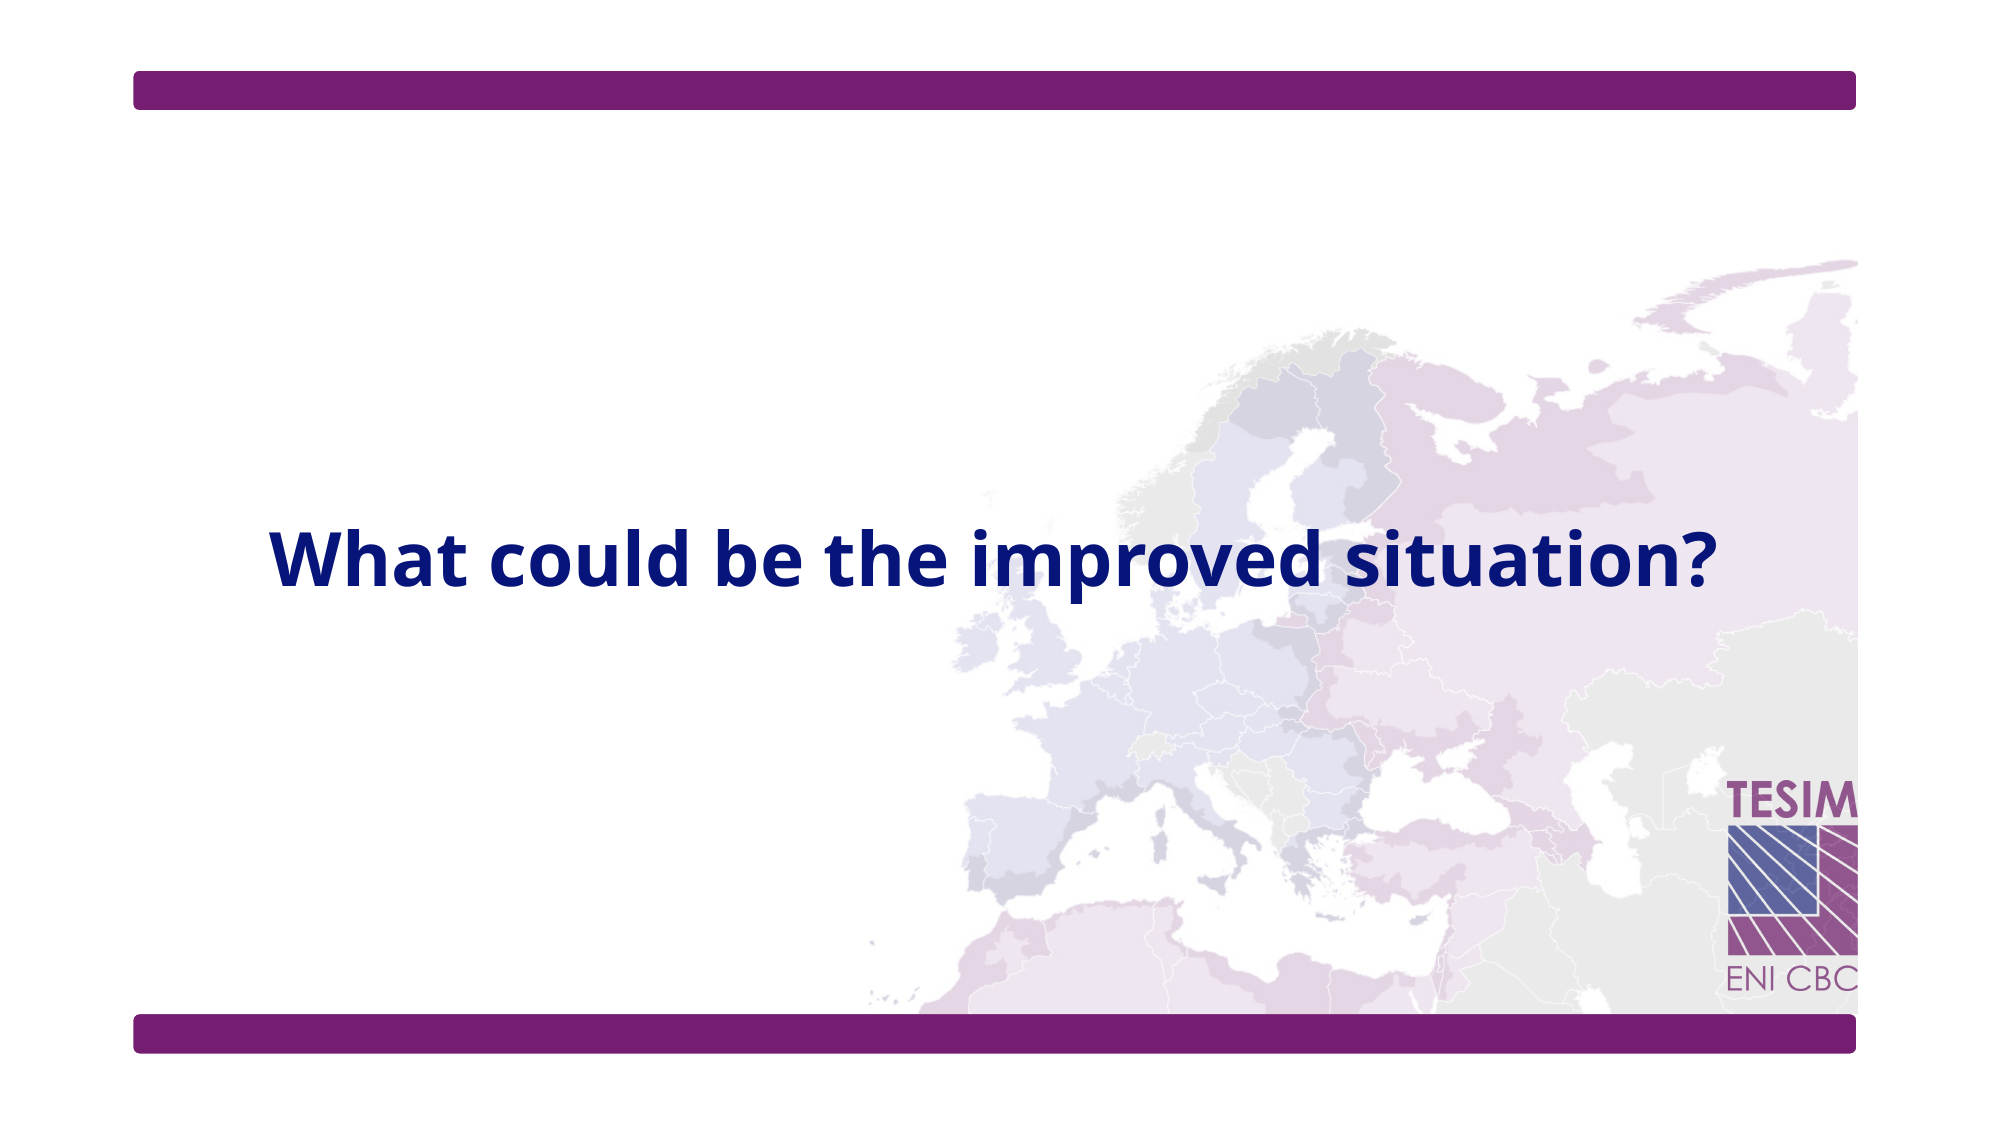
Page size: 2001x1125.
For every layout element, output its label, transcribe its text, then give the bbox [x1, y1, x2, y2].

picture [1727, 780, 1858, 991]
title What could be the improved situation? [244, 366, 1745, 758]
